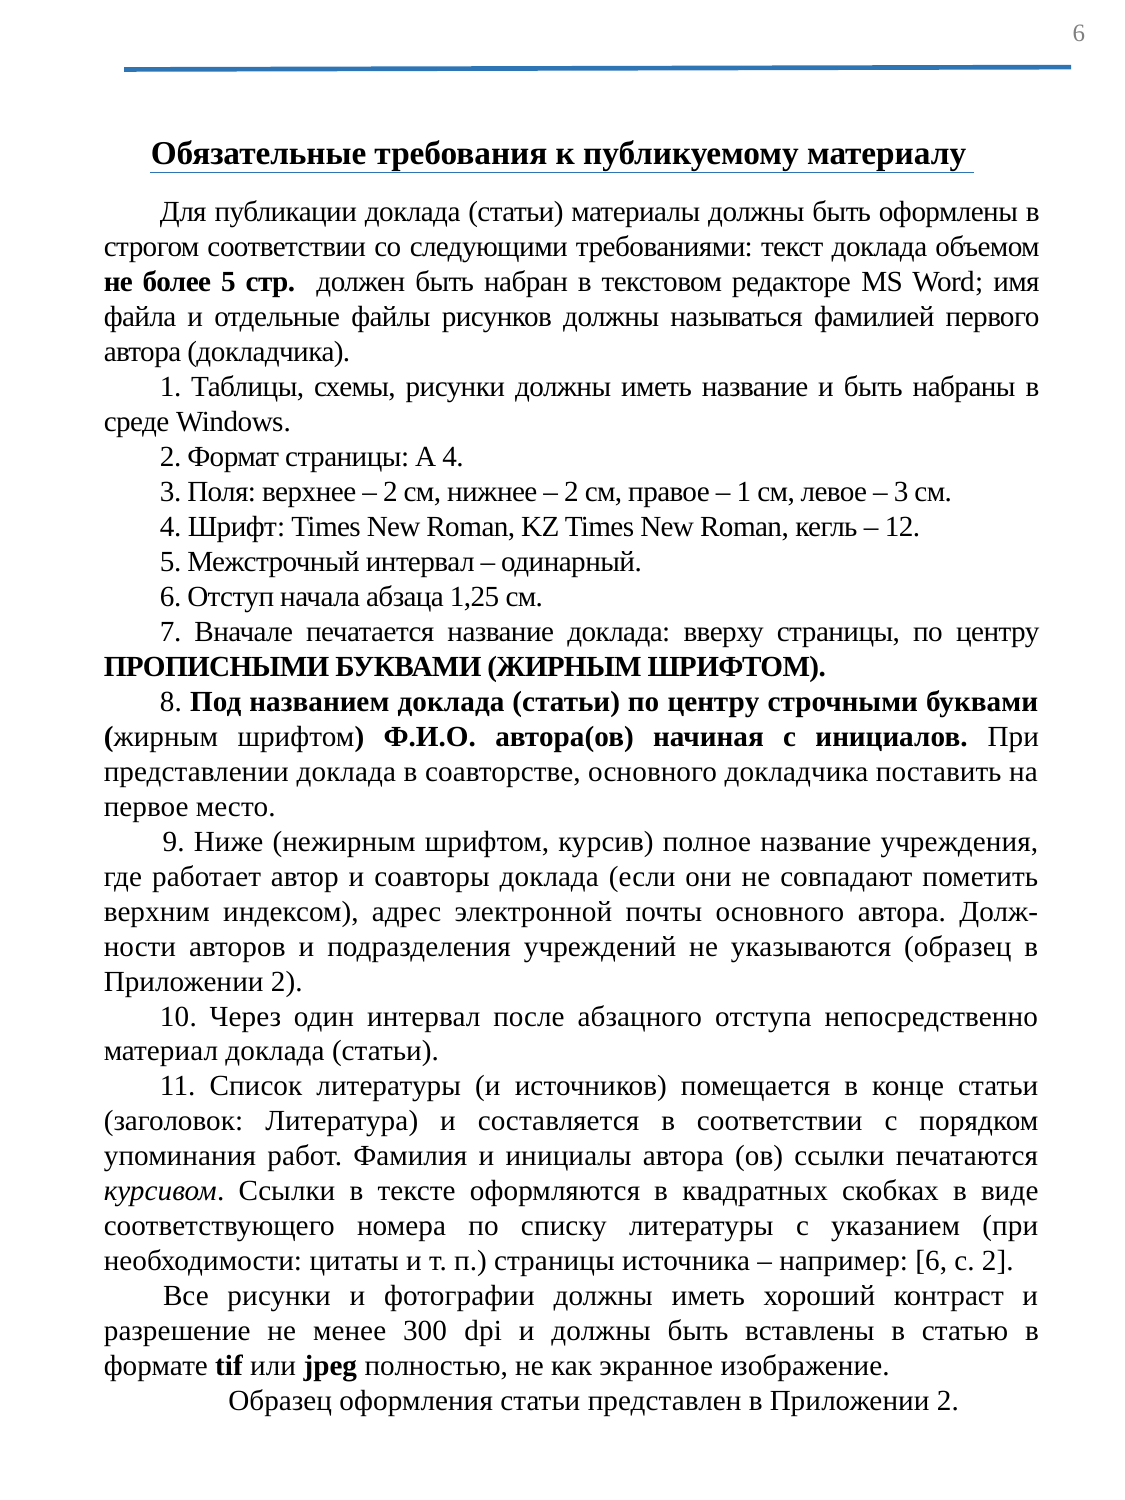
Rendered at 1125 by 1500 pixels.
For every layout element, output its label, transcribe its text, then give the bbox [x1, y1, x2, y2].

text_box 6 [1057, 8, 1125, 54]
text_box Для публикации доклада (статьи) материалы должны быть оформлены в строгом соответствии со следующими требованиями: текст доклада объемом не более 5 стр. должен быть набран в текстовом редакторе MS Word; имя файла и отдельные файлы рисунков должны называться фамилией первого автора (докладчика). 1. Таблицы, схемы, рисунки должны иметь название и быть набраны в среде Windows. 2. Формат страницы: А 4. 3. Поля: верхнее – 2 см, нижнее – 2 см, правое – 1 см, левое – 3 см. 4. Шрифт: Times New Roman, KZ Times New Roman, кегль – 12. 5. Межстрочный интервал – одинарный. 6. Отступ начала абзаца 1,25 см. 7. Вначале печатается название доклада: вверху страницы, по центру ПРОПИСНЫМИ БУКВАМИ (ЖИРНЫМ ШРИФТОМ). 8. Под названием доклада (статьи) по центру строчными буквами (жирным шрифтом) Ф.И.О. автора(ов) начиная с инициалов. При представлении доклада в соавторстве, основного докладчика поставить на первое место. 9. Ниже (нежирным шрифтом, курсив) полное название учреждения, где работает автор и соавторы доклада (если они не совпадают пометить верхним индексом), адрес электронной почты основного автора. Долж-ности авторов и подразделения учреждений не указываются (образец в Приложении 2). 10. Через один интервал после абзацного отступа непосредственно материал доклада (статьи). 11. Список литературы (и источников) помещается в конце статьи (заголовок: Литература) и составляется в соответствии с порядком упоминания работ. Фамилия и инициалы автора (ов) ссылки печатаются курсивом. Ссылки в тексте оформляются в квадратных скобках в виде соответствующего номера по списку литературы с указанием (при необходимости: цитаты и т. п.) страницы источника – например: [6, с. 2]. Все рисунки и фотографии должны иметь хороший контраст и разрешение не менее 300 dpi и должны быть вставлены в статью в формате tif или jpeg полностью, не как экранное изображение. Образец оформления статьи представлен в Приложении 2. [88, 185, 1054, 1500]
text_box Обязательные требования к публикуемому материалу [136, 103, 1007, 179]
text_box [124, 66, 1071, 70]
